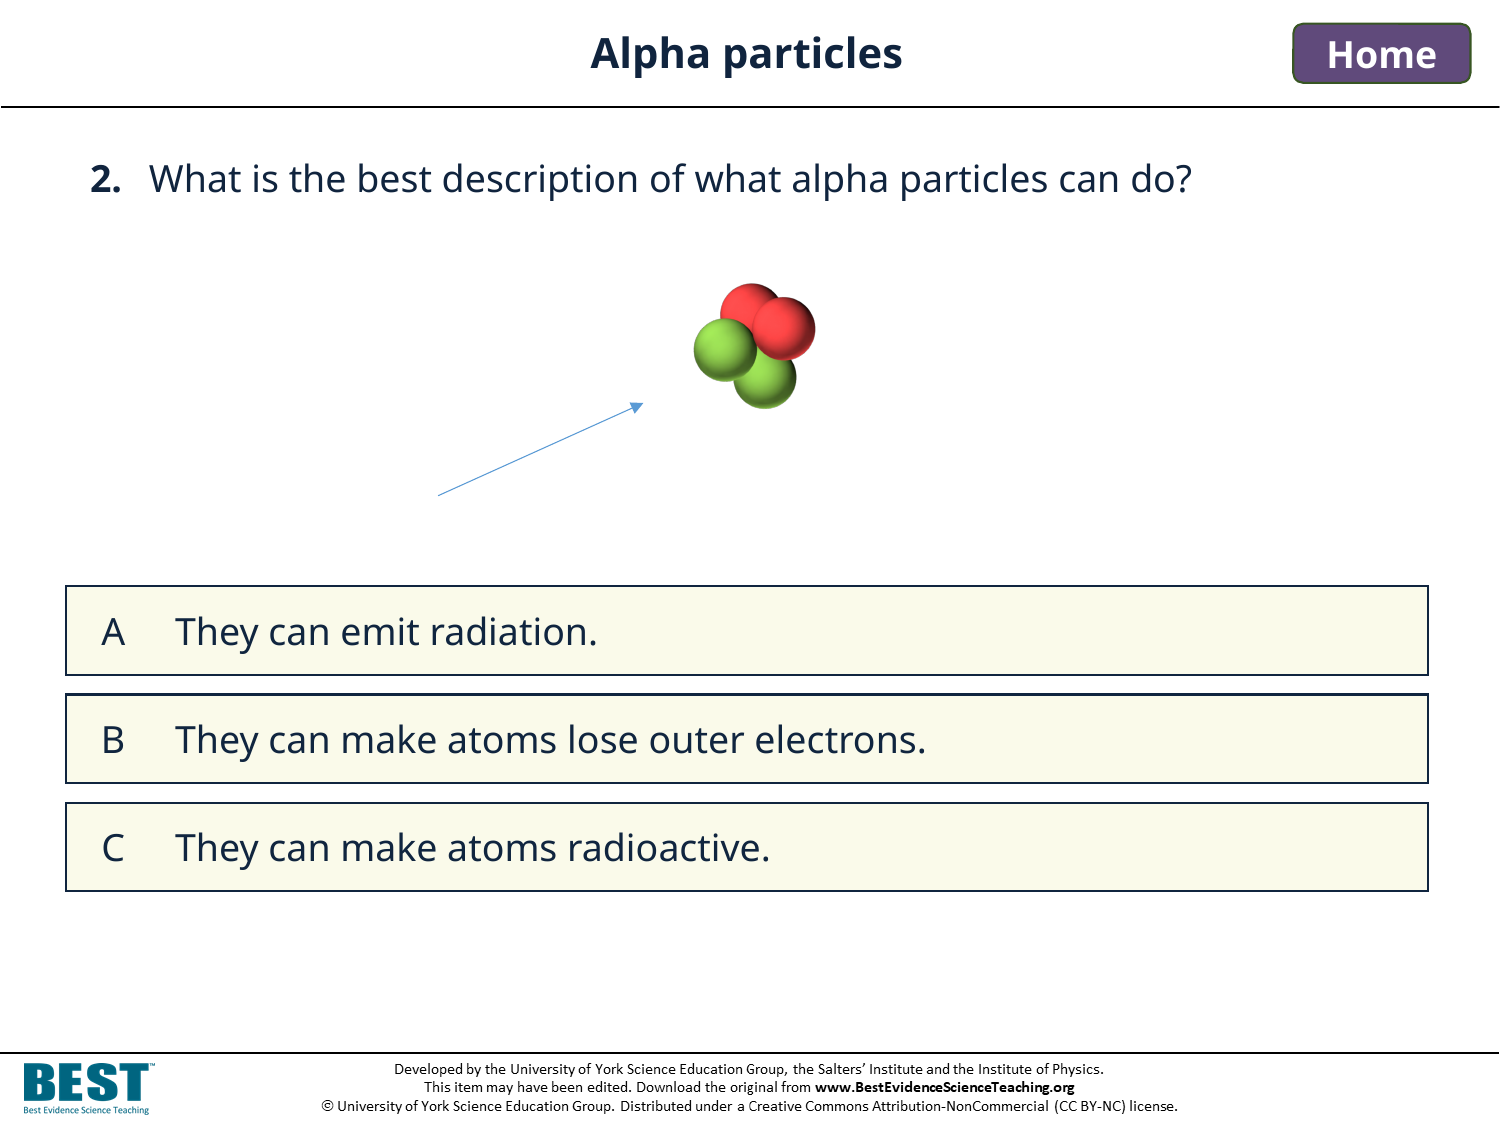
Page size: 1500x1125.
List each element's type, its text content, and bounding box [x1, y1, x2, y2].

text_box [438, 283, 827, 496]
text_box Alpha particles [23, 4, 1471, 99]
picture [0, 106, 1500, 1125]
text_box Home [1292, 22, 1472, 84]
